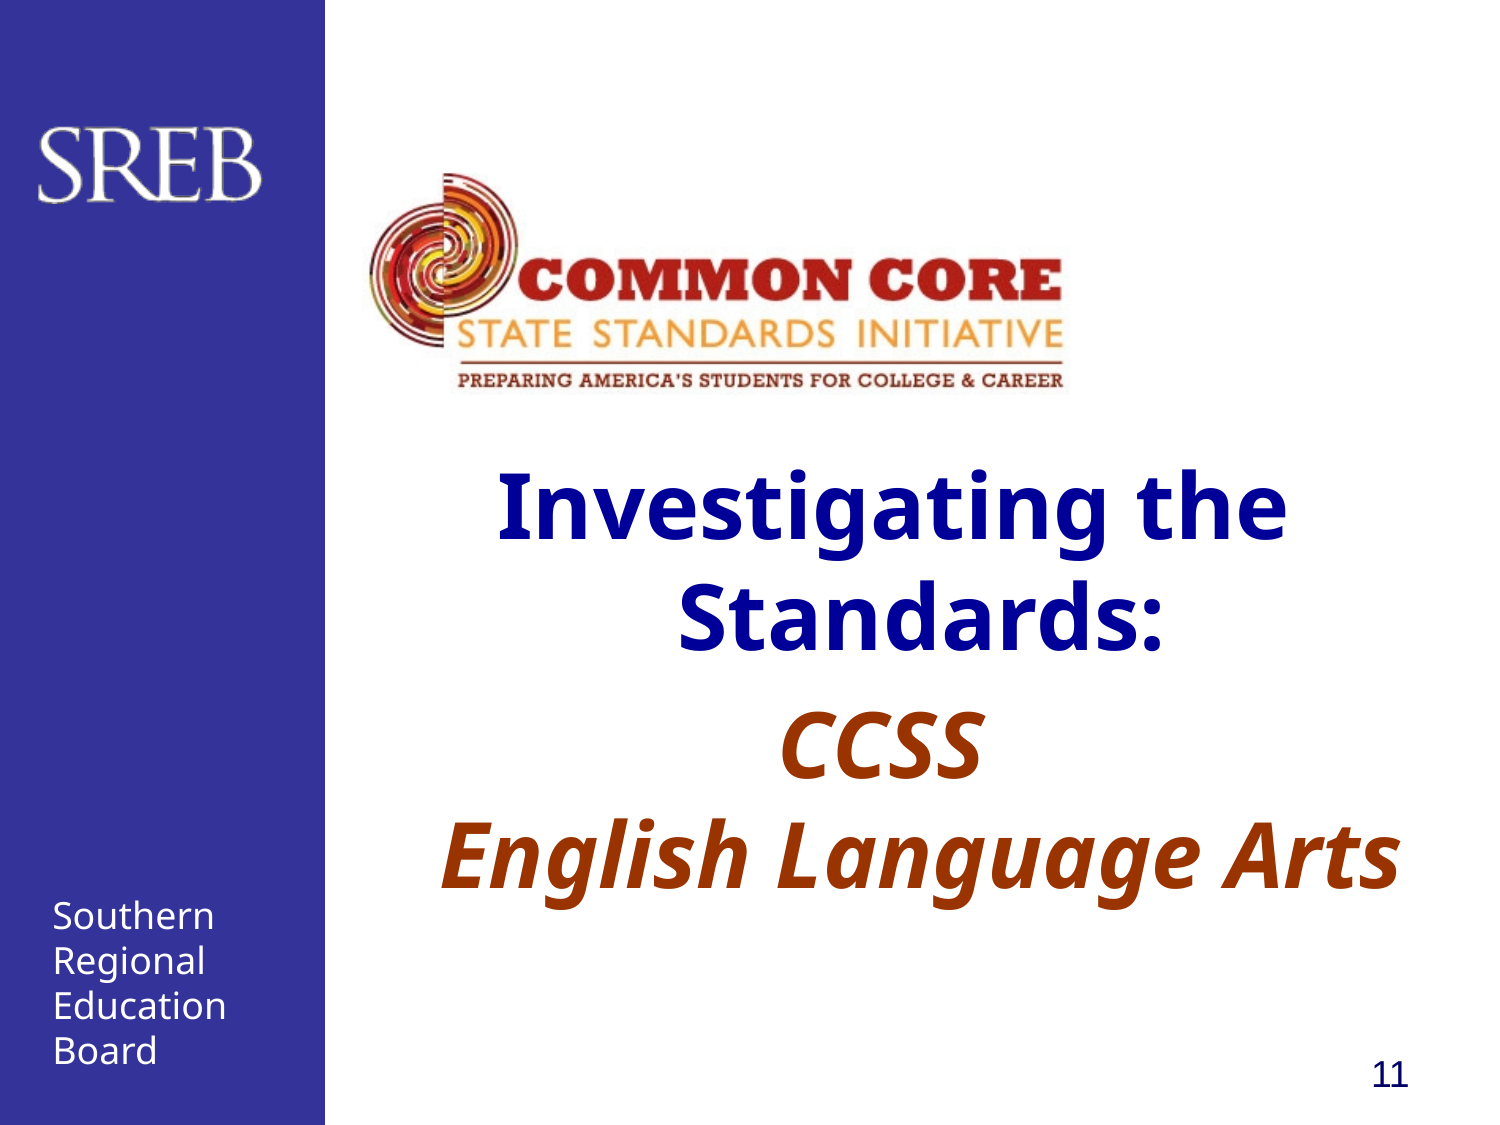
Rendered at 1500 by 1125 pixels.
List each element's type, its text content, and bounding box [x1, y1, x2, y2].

list Investigating the Standards: CCSS English Language Arts [337, 362, 1451, 943]
picture [37, 124, 263, 204]
picture [362, 149, 1126, 438]
slide_number 11 [1299, 1042, 1426, 1103]
